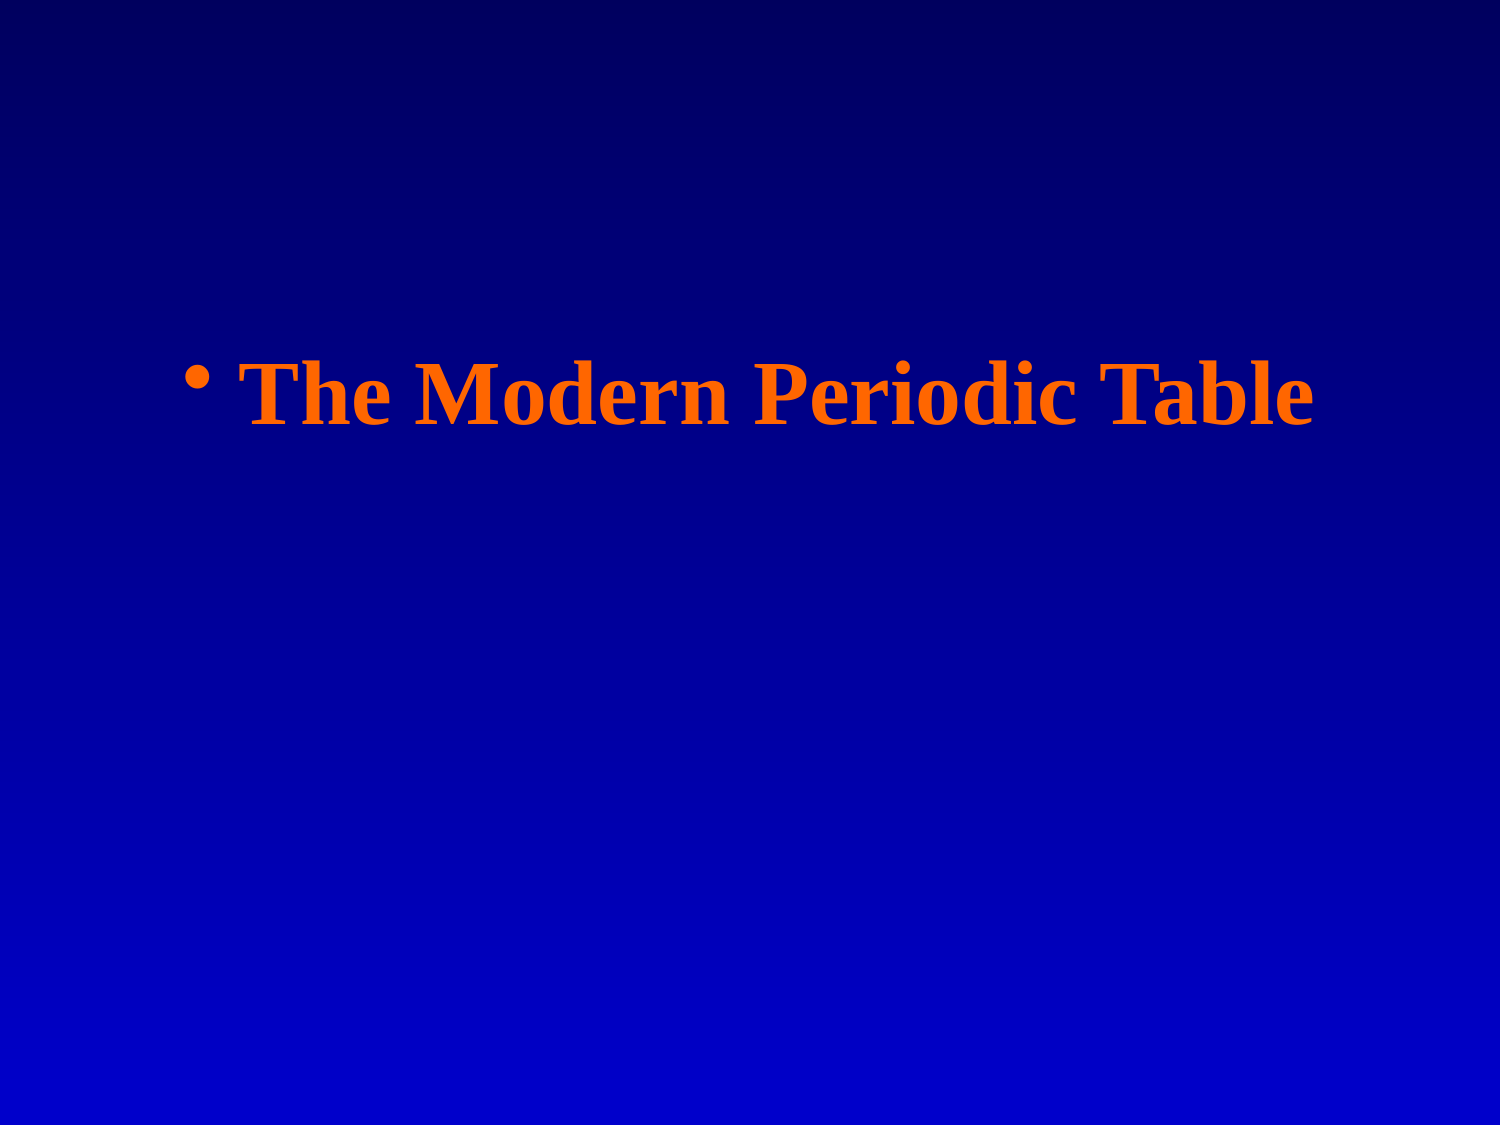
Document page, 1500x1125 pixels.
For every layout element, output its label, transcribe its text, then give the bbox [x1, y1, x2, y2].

list The Modern Periodic Table [0, 324, 1500, 1001]
